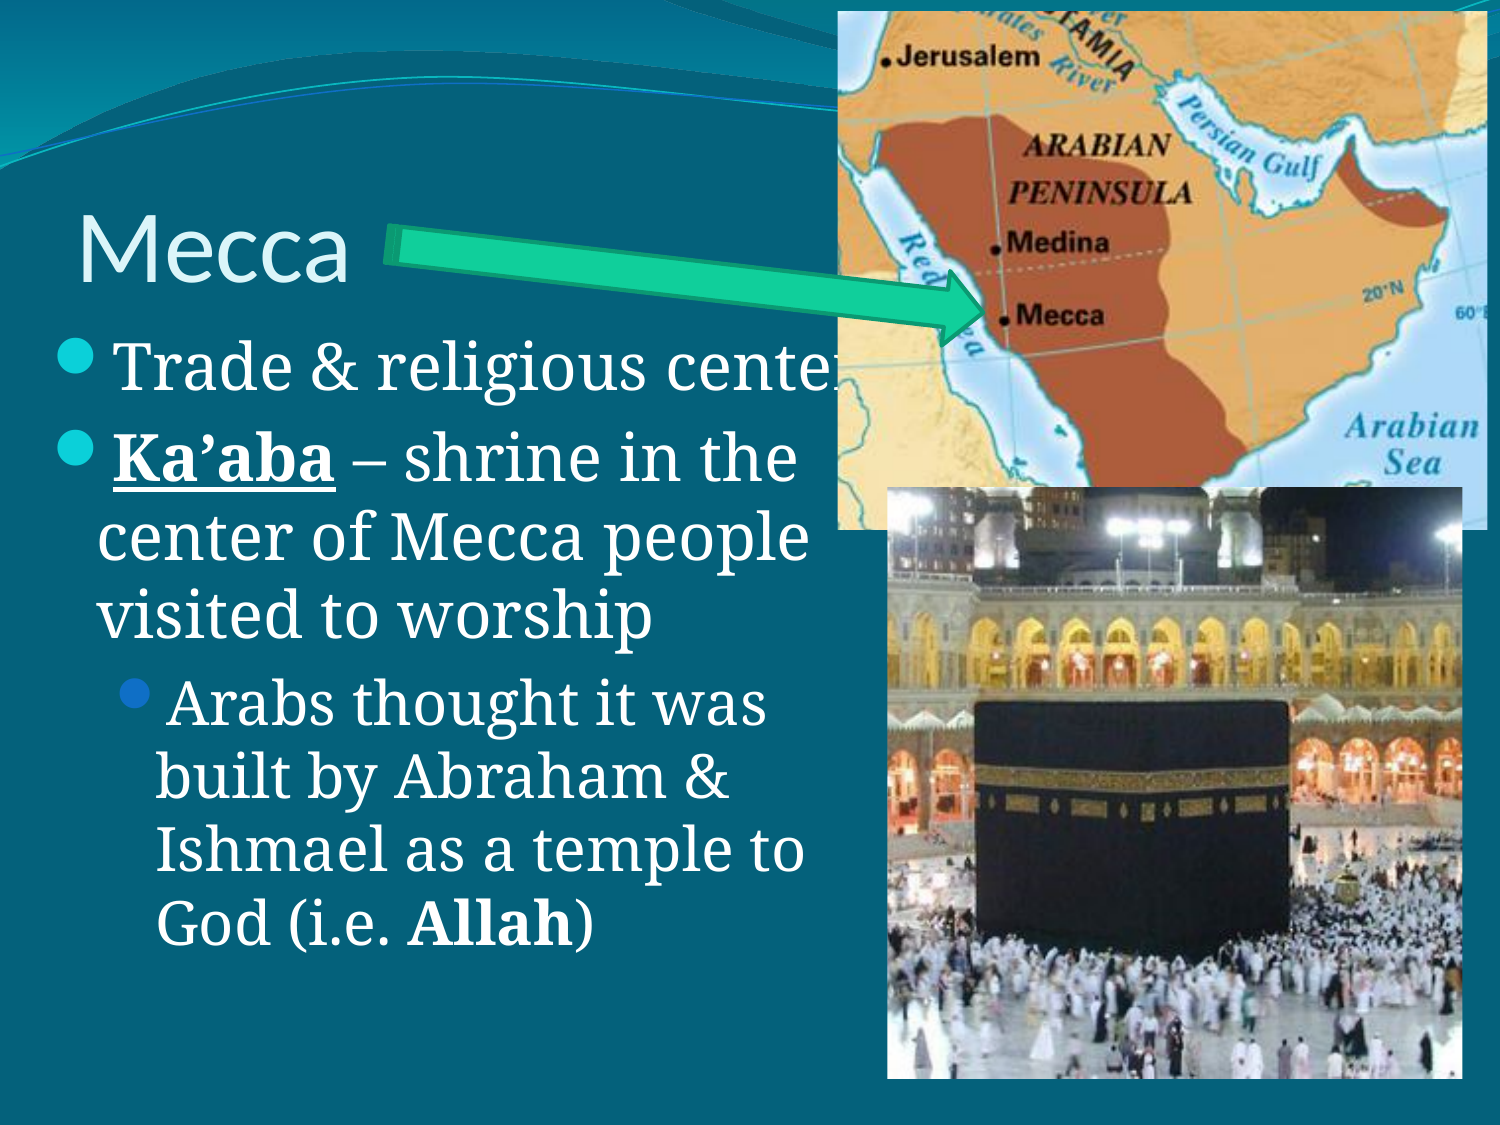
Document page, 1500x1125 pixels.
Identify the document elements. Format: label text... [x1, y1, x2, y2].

picture [837, 11, 1488, 1078]
title Mecca [75, 115, 830, 303]
list Trade & religious center Ka’aba – shrine in the center of Mecca people visited to worship Arabs thought it was built by Abraham & Ishmael as a temple to God (i.e. Allah) [37, 317, 880, 1038]
text_box [382, 223, 830, 316]
